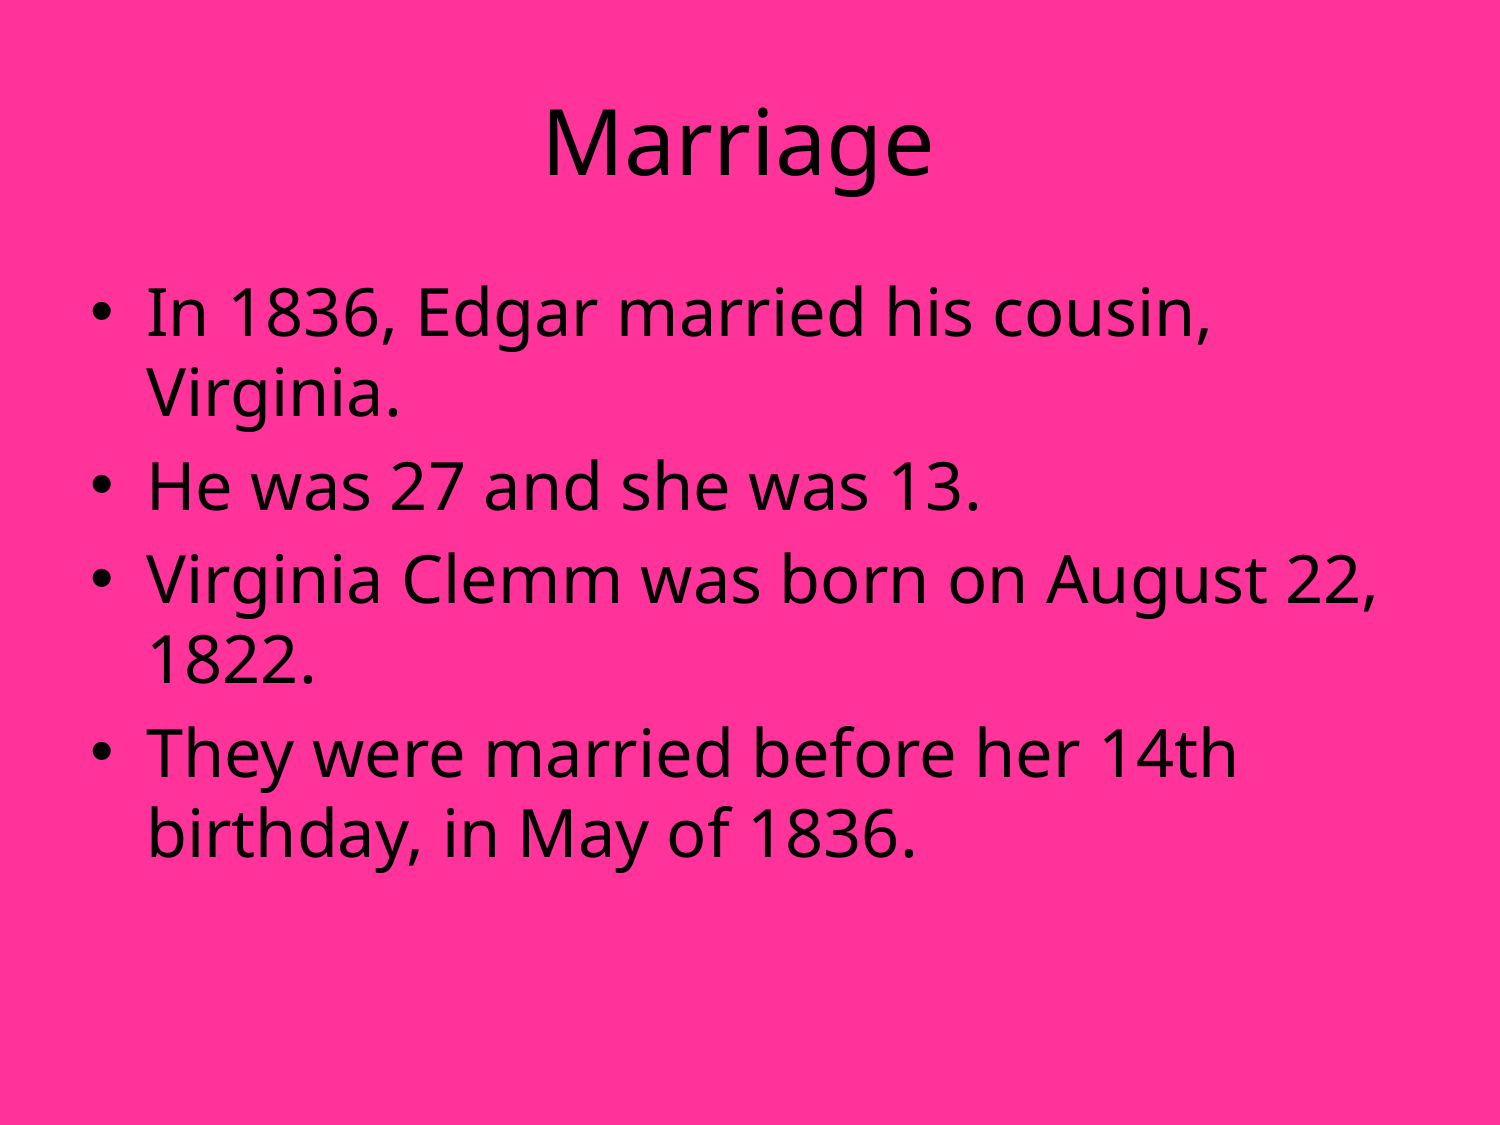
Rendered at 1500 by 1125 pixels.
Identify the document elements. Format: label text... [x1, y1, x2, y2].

title Marriage [75, 45, 1425, 233]
list In 1836, Edgar married his cousin, Virginia. He was 27 and she was 13. Virginia Clemm was born on August 22, 1822. They were married before her 14th birthday, in May of 1836. [75, 262, 1425, 1005]
